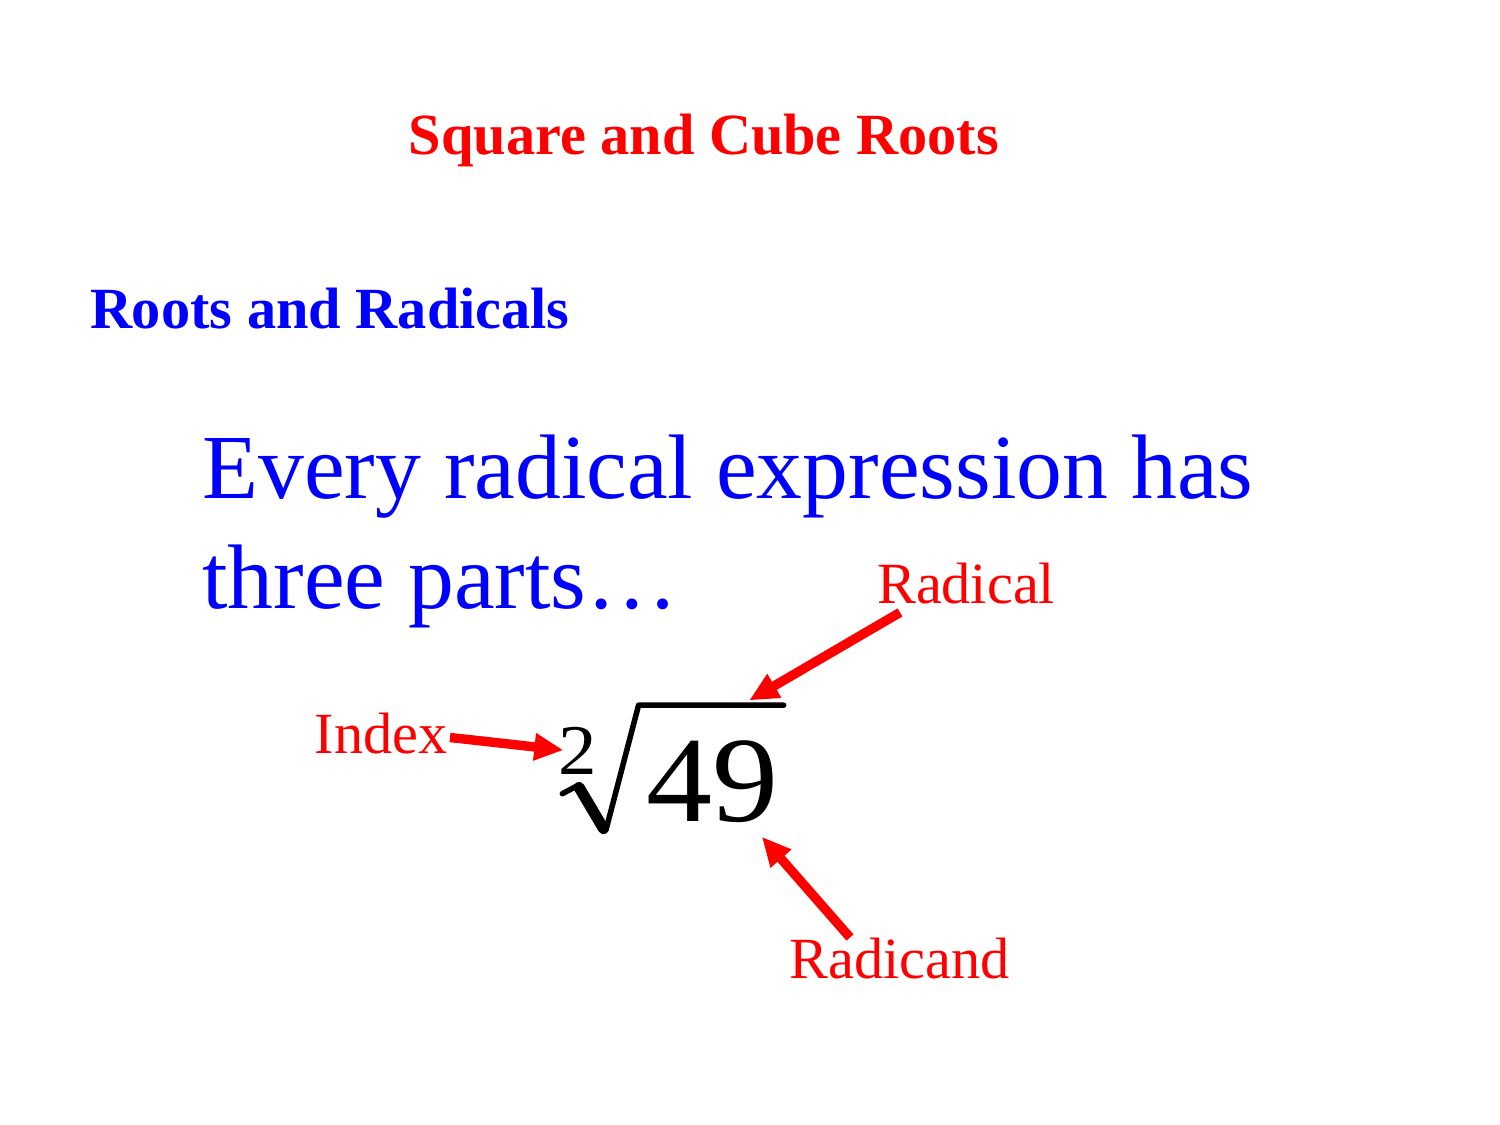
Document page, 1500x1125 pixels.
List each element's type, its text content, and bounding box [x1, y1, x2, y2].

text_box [762, 837, 1038, 998]
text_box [537, 678, 813, 863]
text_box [299, 687, 532, 773]
text_box Every radical expression has three parts… [187, 399, 1313, 635]
title Square and Cube Roots [66, 37, 1342, 225]
list Roots and Radicals [75, 262, 613, 350]
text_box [749, 537, 1088, 701]
